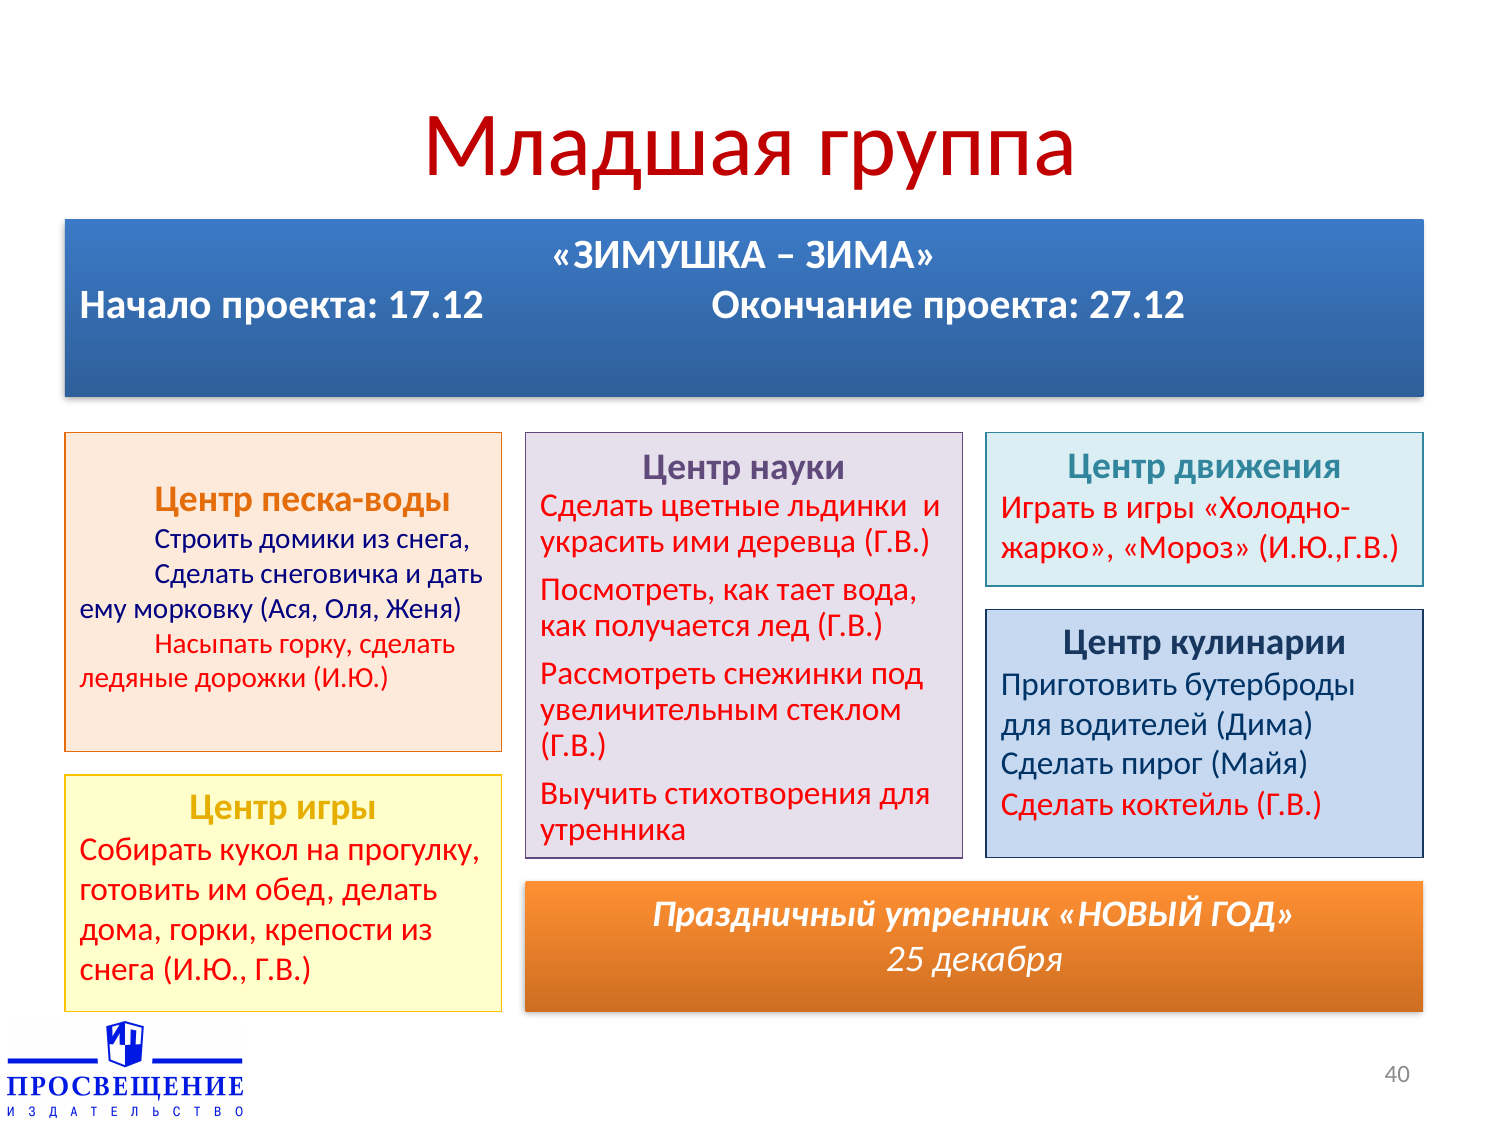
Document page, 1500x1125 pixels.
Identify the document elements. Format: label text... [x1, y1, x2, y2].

text_box Центр науки Сделать цветные льдинки и украсить ими деревца (Г.В.) Посмотреть, как тает вода, как получается лед (Г.В.) Рассмотреть снежинки под увеличительным стеклом (Г.В.) Выучить стихотворения для утренника [525, 435, 963, 848]
slide_number 40 [1074, 1042, 1425, 1103]
text_box Центр кулинарии Приготовить бутерброды для водителей (Дима) Сделать пирог (Майя) Сделать коктейль (Г.В.) [986, 609, 1424, 858]
title Младшая группа [74, 44, 1426, 220]
text_box Праздничный утренник «НОВЫЙ ГОД» 25 декабря [525, 881, 1424, 1012]
text_box [986, 566, 1424, 587]
text_box Центр песка-воды Строить домики из снега, Сделать снеговичка и дать ему морковку (Ася, Оля, Женя) Насыпать горку, сделать ледяные дорожки (И.Ю.) [64, 466, 502, 694]
text_box Центр игры Собирать кукол на прогулку, готовить им обед, делать дома, горки, крепости из снега (И.Ю., Г.В.) [64, 774, 502, 1012]
picture [7, 1021, 243, 1118]
text_box [64, 694, 502, 752]
text_box [64, 432, 502, 466]
text_box «ЗИМУШКА – ЗИМА» Начало проекта: 17.12 Окончание проекта: 27.12 [64, 219, 1424, 397]
text_box [525, 848, 963, 858]
text_box Центр движения Играть в игры «Холодно-жарко», «Мороз» (И.Ю.,Г.В.) [986, 433, 1424, 566]
